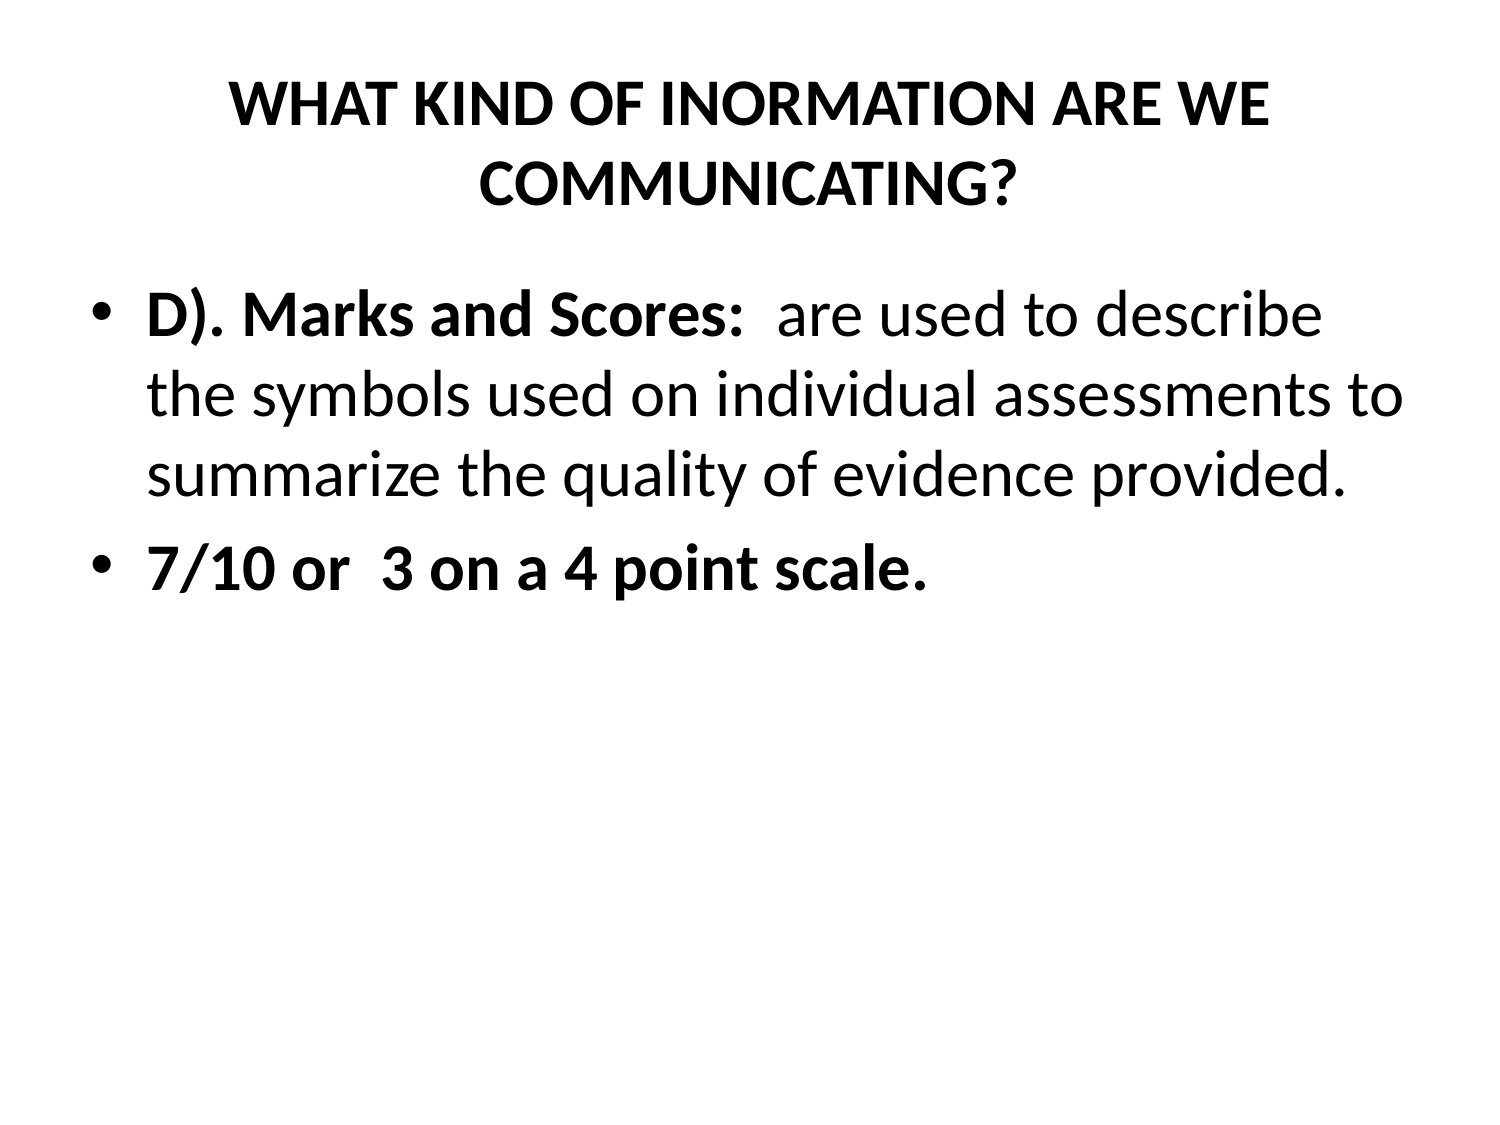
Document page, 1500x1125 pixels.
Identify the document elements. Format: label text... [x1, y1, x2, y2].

list D). Marks and Scores: are used to describe the symbols used on individual assessments to summarize the quality of evidence provided. 7/10 or 3 on a 4 point scale. [75, 262, 1425, 1005]
title WHAT KIND OF INORMATION ARE WE COMMUNICATING? [75, 45, 1425, 233]
